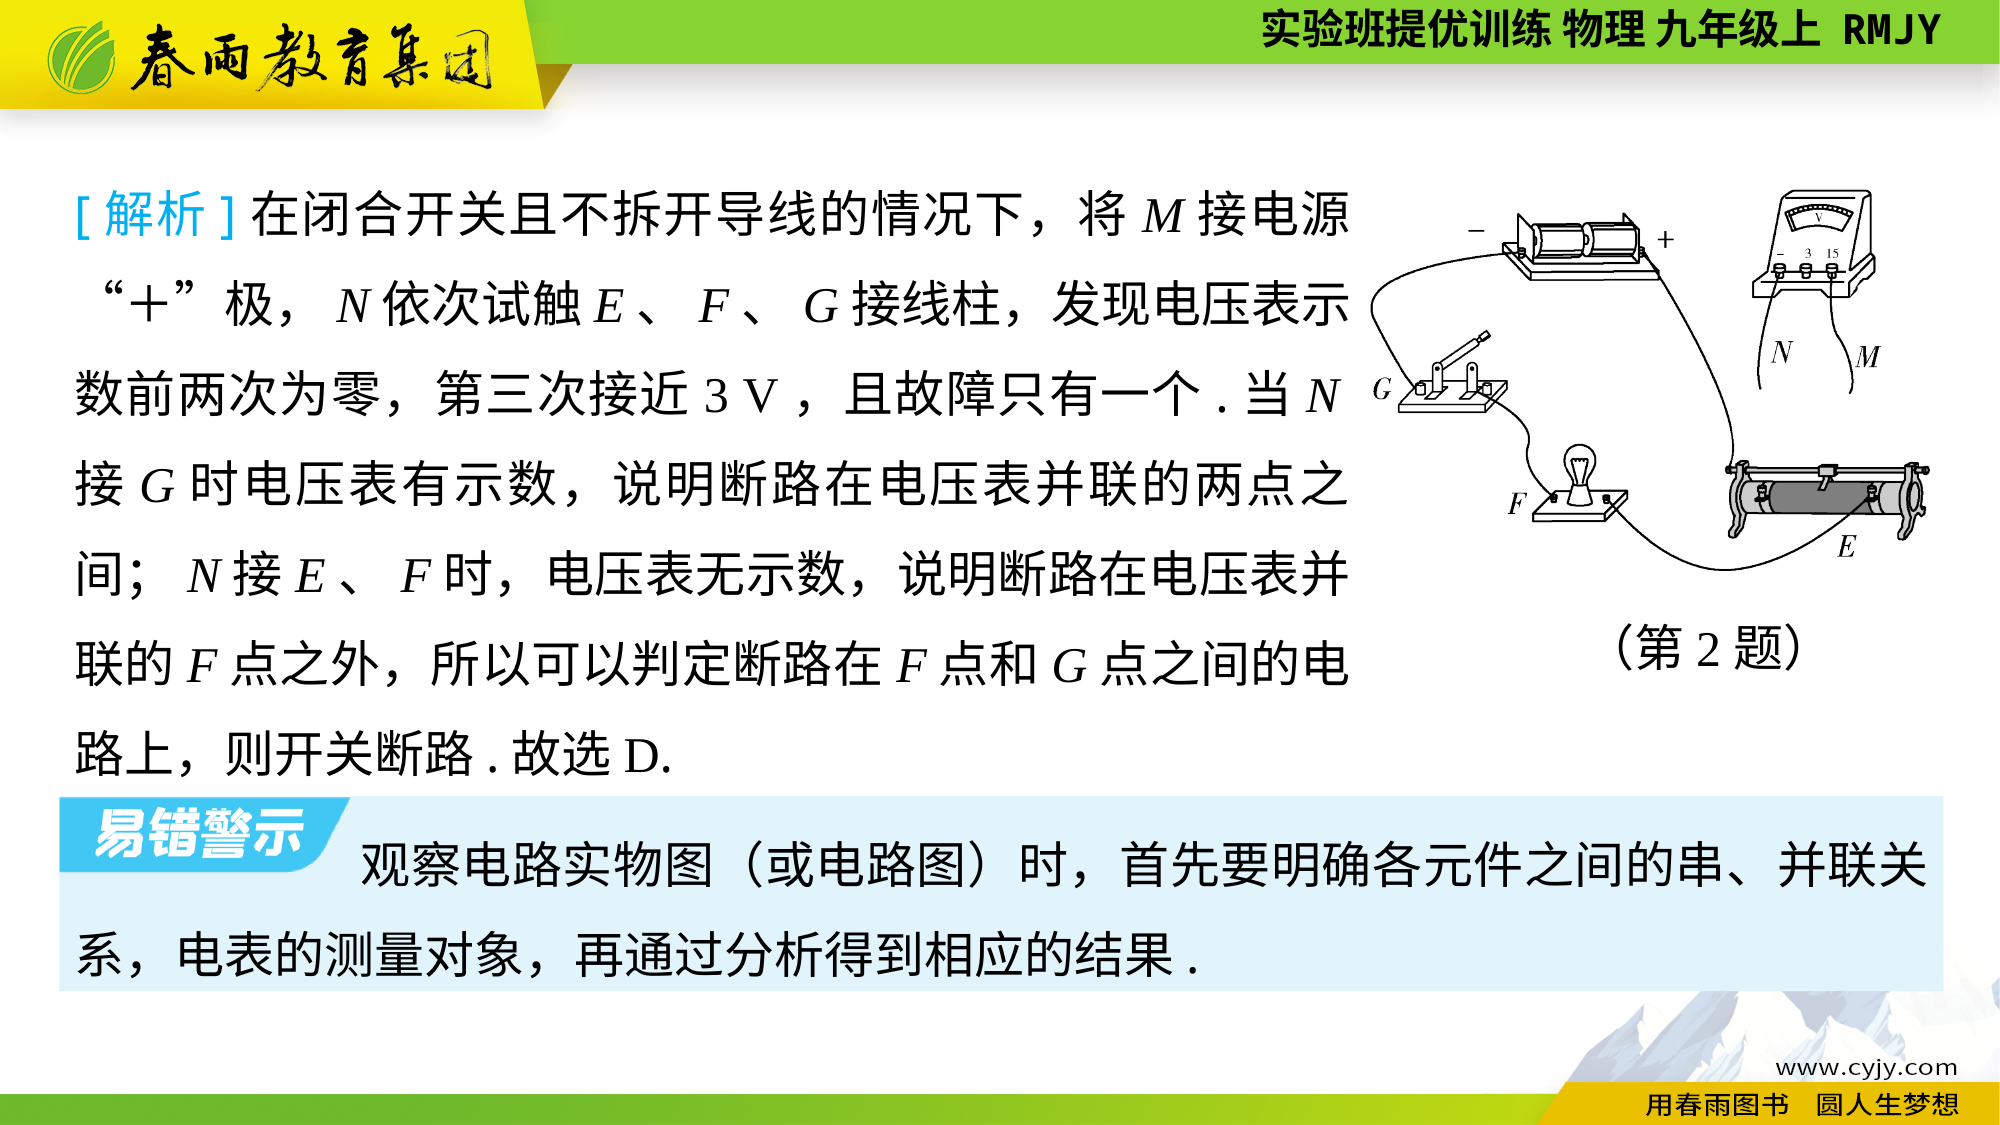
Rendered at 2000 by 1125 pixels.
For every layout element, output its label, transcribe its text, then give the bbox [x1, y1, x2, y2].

text_box （第2题） [1569, 587, 1848, 684]
list [解析]在闭合开关且不拆开导线的情况下，将M接电源“＋”极，N依次试触E、F、G接线柱，发现电压表示数前两次为零，第三次接近3 V，且故障只有一个.当N接G时电压表有示数，说明断路在电压表并联的两点之间；N接E、F时，电压表无示数，说明断路在电压表并联的F点之外，所以可以判定断路在F点和G点之间的电路上，则开关断路.故选D. [59, 144, 1366, 603]
picture [0, 0, 2000, 1125]
text_box 观察电路实物图（或电路图）时，首先要明确各元件之间的串、并联关系，电表的测量对象，再通过分析得到相应的结果. [59, 796, 1944, 992]
